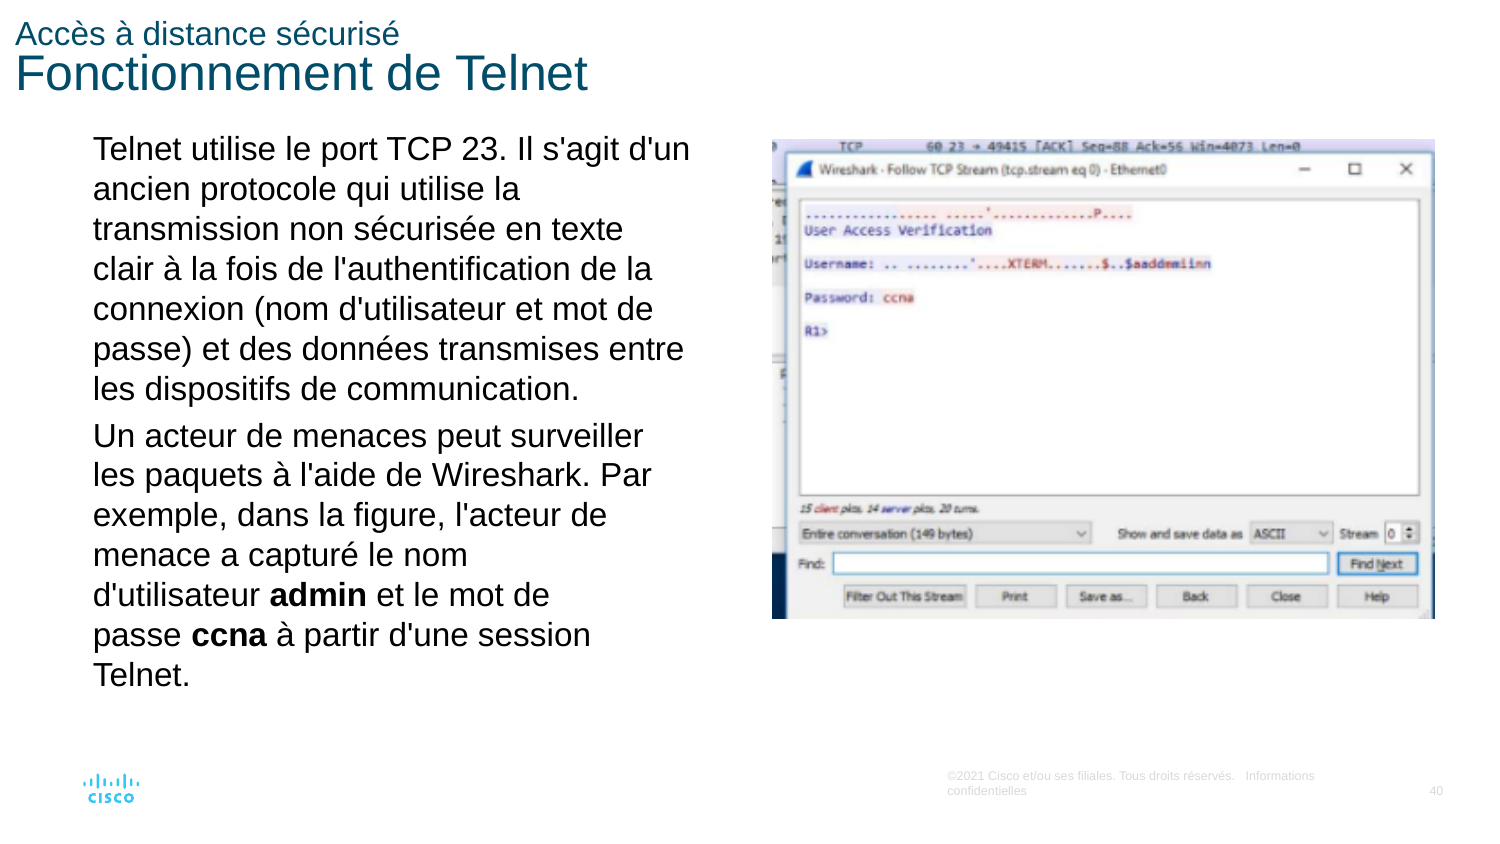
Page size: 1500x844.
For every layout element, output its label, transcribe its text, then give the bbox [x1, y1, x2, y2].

list Telnet utilise le port TCP 23. Il s'agit d'un ancien protocole qui utilise la transmission non sécurisée en texte clair à la fois de l'authentification de la connexion (nom d'utilisateur et mot de passe) et des données transmises entre les dispositifs de communication. Un acteur de menaces peut surveiller les paquets à l'aide de Wireshark. Par exemple, dans la figure, l'acteur de menace a capturé le nom d'utilisateur admin et le mot de passe ccna à partir d'une session Telnet. [77, 120, 710, 726]
picture [771, 139, 1435, 619]
title Accès à distance sécurisé Fonctionnement de Telnet [0, 0, 1369, 121]
